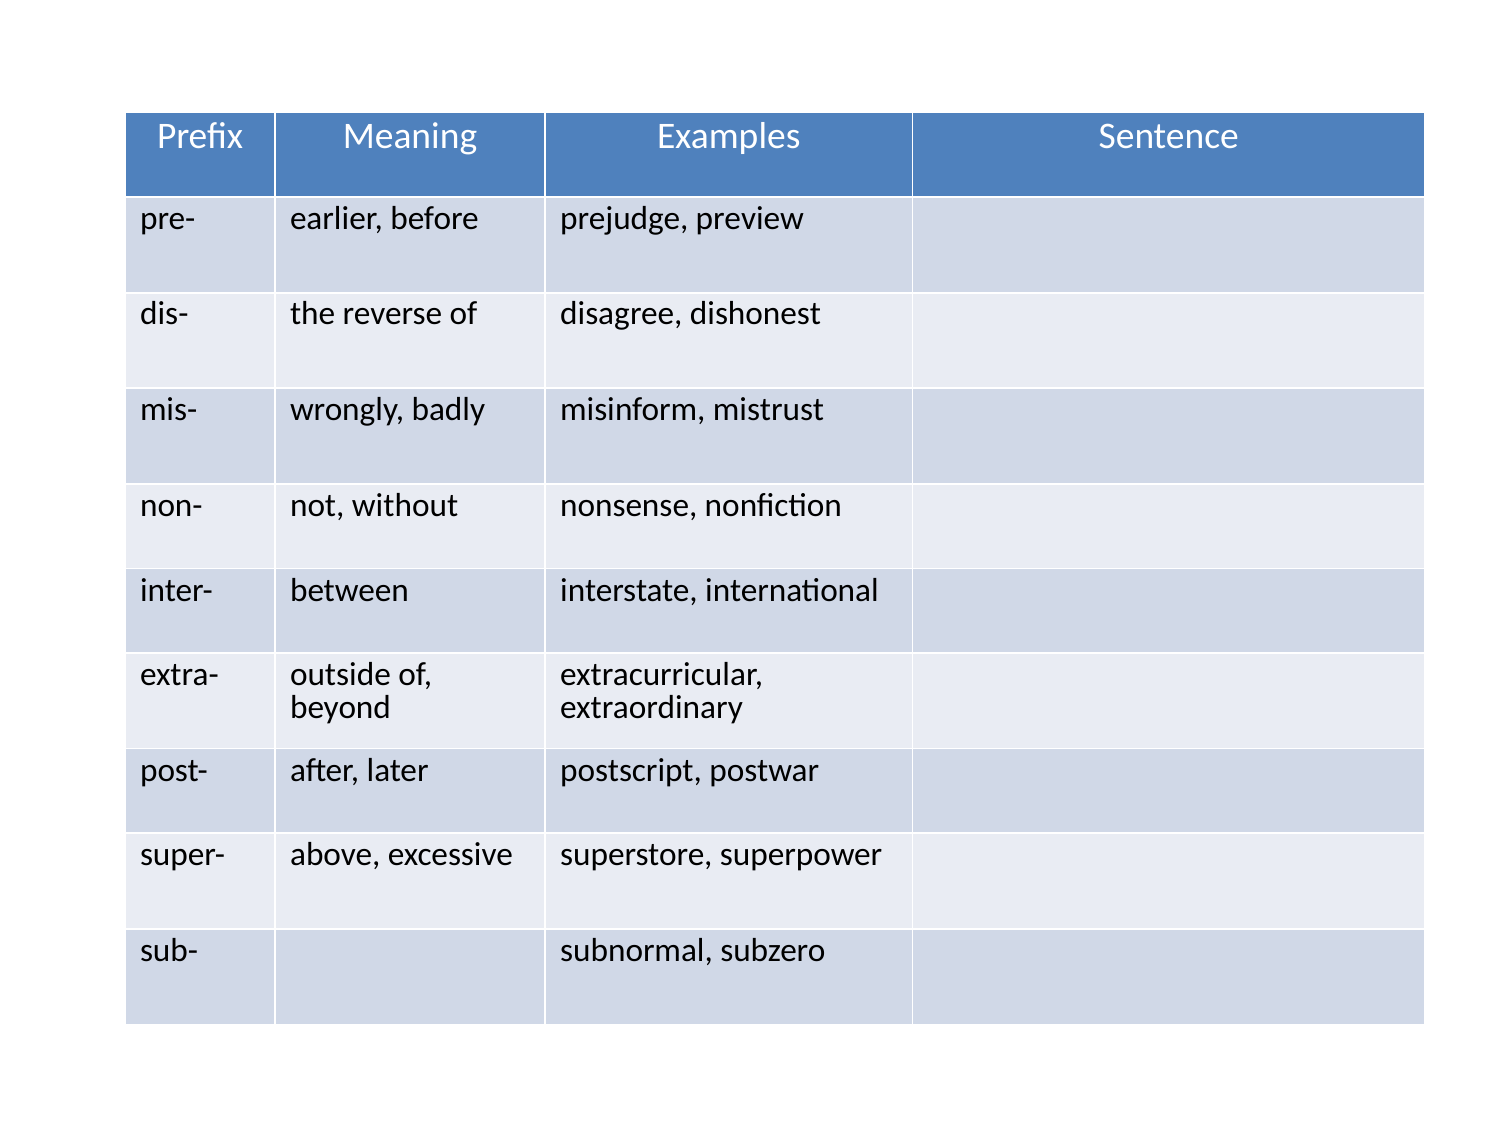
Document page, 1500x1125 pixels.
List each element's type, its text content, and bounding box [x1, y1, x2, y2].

table_cell [913, 834, 1424, 928]
table_header Meaning [276, 113, 544, 196]
table_cell [913, 198, 1424, 292]
table_cell earlier, before [276, 198, 544, 292]
table_cell above, excessive [276, 834, 544, 928]
table_cell between [276, 569, 544, 652]
table_cell super- [126, 834, 274, 928]
table_cell mis- [126, 389, 274, 483]
table_cell [913, 569, 1424, 652]
table_cell prejudge, preview [546, 198, 912, 292]
table_cell the reverse of [276, 294, 544, 387]
table_cell outside of, beyond [276, 654, 544, 748]
table_cell sub- [126, 930, 274, 1024]
table_cell inter- [126, 569, 274, 652]
table_cell extracurricular, extraordinary [546, 654, 912, 748]
table_cell [913, 294, 1424, 387]
table_cell [913, 389, 1424, 483]
table_cell non- [126, 485, 274, 568]
table_cell [913, 930, 1424, 1024]
table_cell nonsense, nonfiction [546, 485, 912, 568]
table_header Examples [546, 113, 912, 196]
table_cell after, later [276, 749, 544, 832]
table_cell [913, 654, 1424, 748]
table_cell [913, 485, 1424, 568]
table_cell superstore, superpower [546, 834, 912, 928]
table_header Sentence [913, 113, 1424, 196]
table_cell [913, 749, 1424, 832]
table_cell dis- [126, 294, 274, 387]
table_cell [276, 930, 544, 1024]
table_cell pre- [126, 198, 274, 292]
table_cell interstate, international [546, 569, 912, 652]
table_header Prefix [126, 113, 274, 196]
table_cell wrongly, badly [276, 389, 544, 483]
table_cell postscript, postwar [546, 749, 912, 832]
table_cell disagree, dishonest [546, 294, 912, 387]
table_cell misinform, mistrust [546, 389, 912, 483]
table_cell extra- [126, 654, 274, 748]
table_cell subnormal, subzero [546, 930, 912, 1024]
table_cell post- [126, 749, 274, 832]
table_cell not, without [276, 485, 544, 568]
